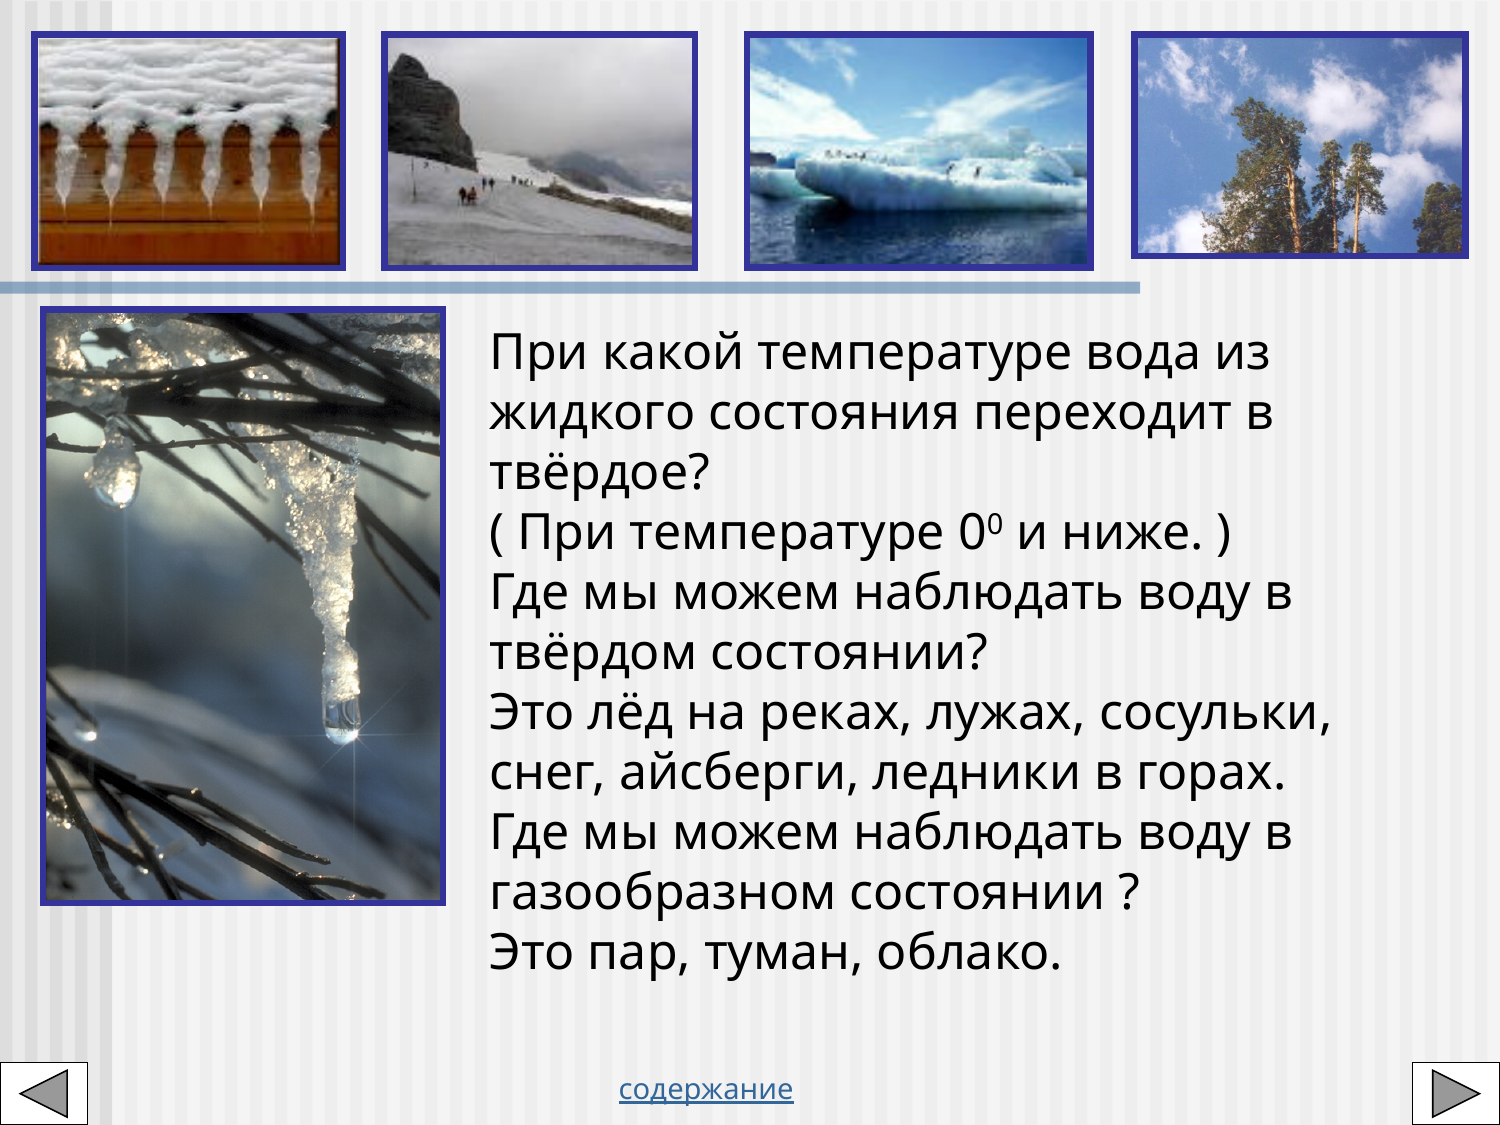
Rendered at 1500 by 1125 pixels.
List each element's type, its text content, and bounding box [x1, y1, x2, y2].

picture [749, 37, 1088, 265]
text_box При какой температуре вода из жидкого состояния переходит в твёрдое? ( При температуре 00 и ниже. ) Где мы можем наблюдать воду в твёрдом состоянии? Это лёд на реках, лужах, сосульки, снег, айсберги, ледники в горах. Где мы можем наблюдать воду в газообразном состоянии ? Это пар, туман, облако. [474, 312, 1438, 1048]
text_box содержание [587, 1062, 825, 1117]
text_box [0, 1062, 88, 1125]
picture [1137, 37, 1463, 254]
picture [387, 37, 692, 265]
picture [37, 37, 340, 265]
picture [45, 312, 440, 901]
text_box [1412, 1062, 1500, 1125]
